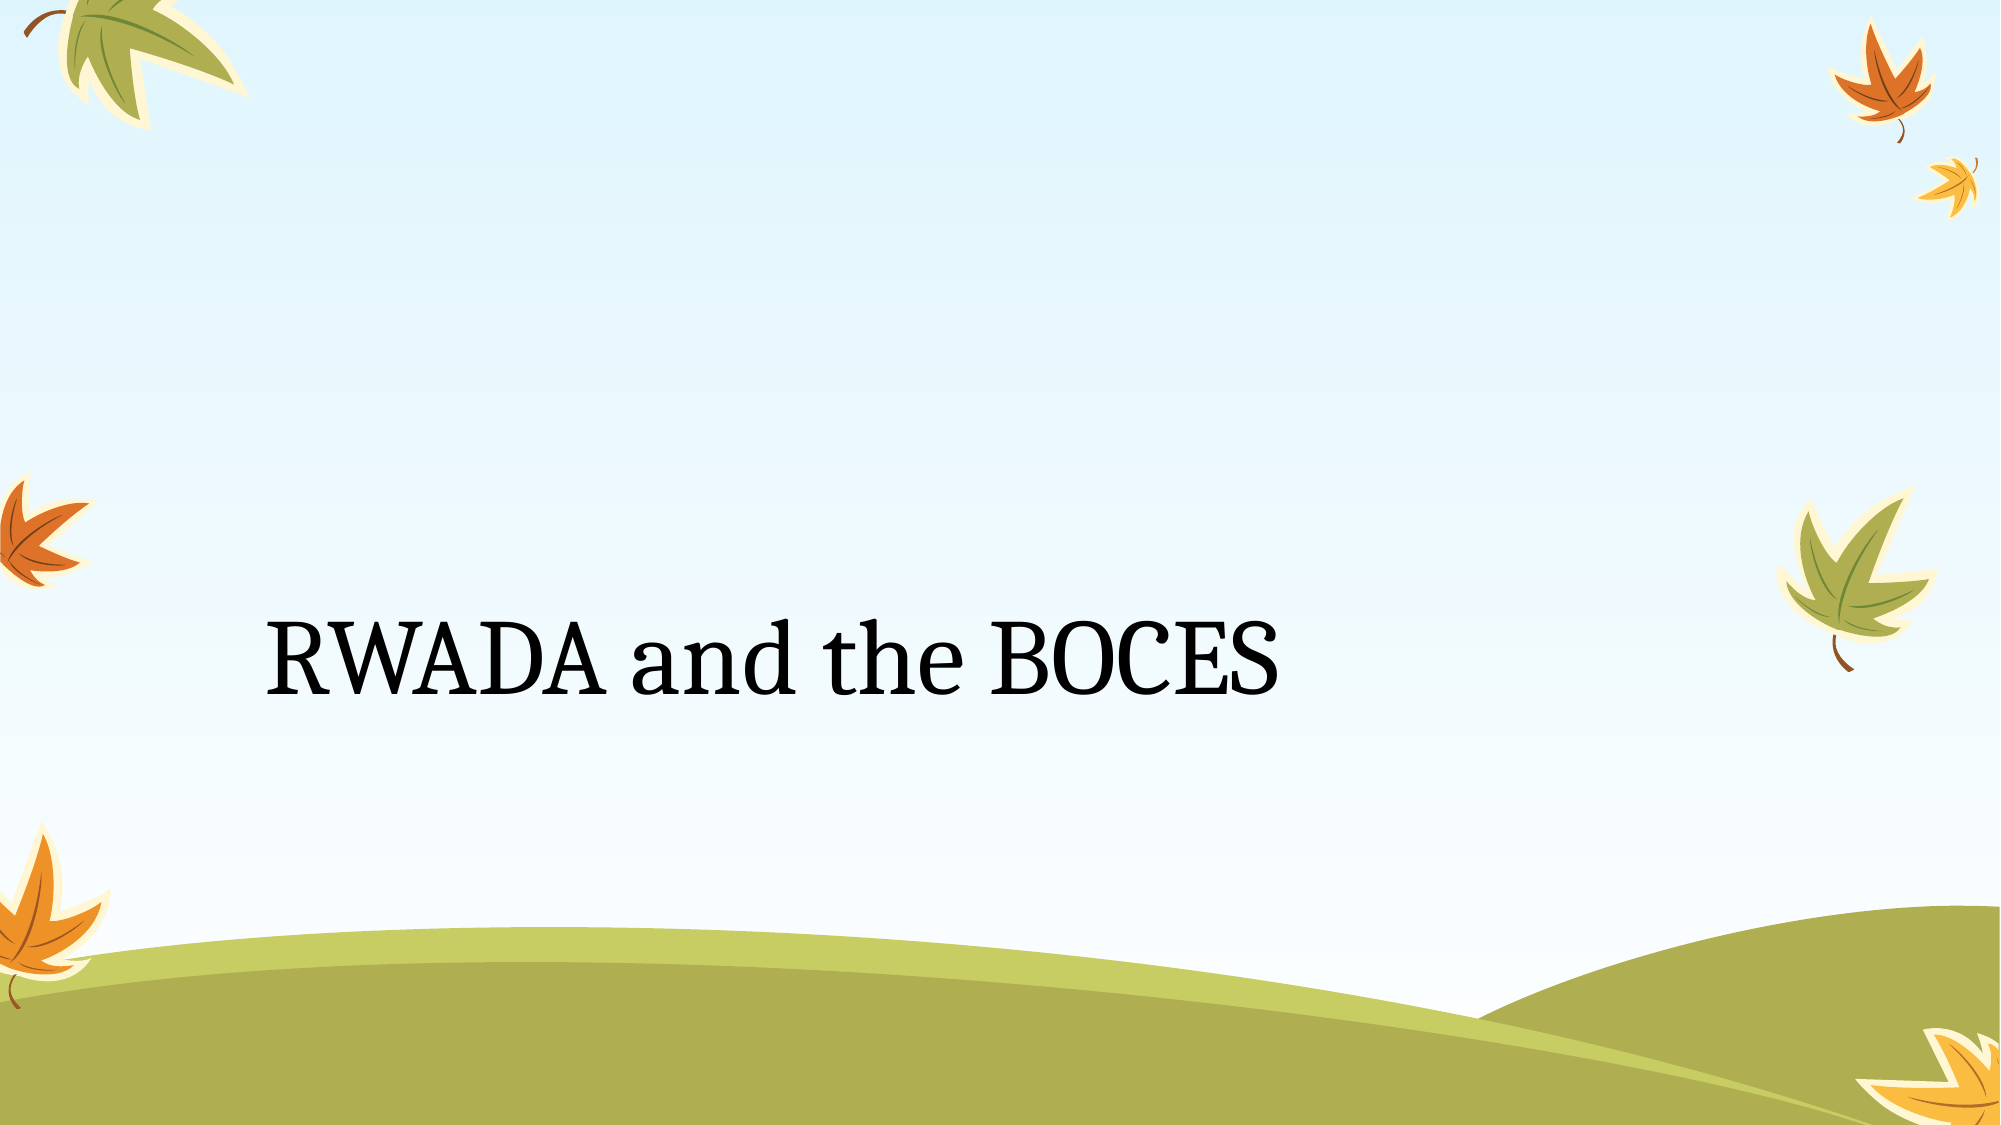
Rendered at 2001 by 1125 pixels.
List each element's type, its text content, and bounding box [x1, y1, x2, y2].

title RWADA and the BOCES [249, 243, 1750, 725]
